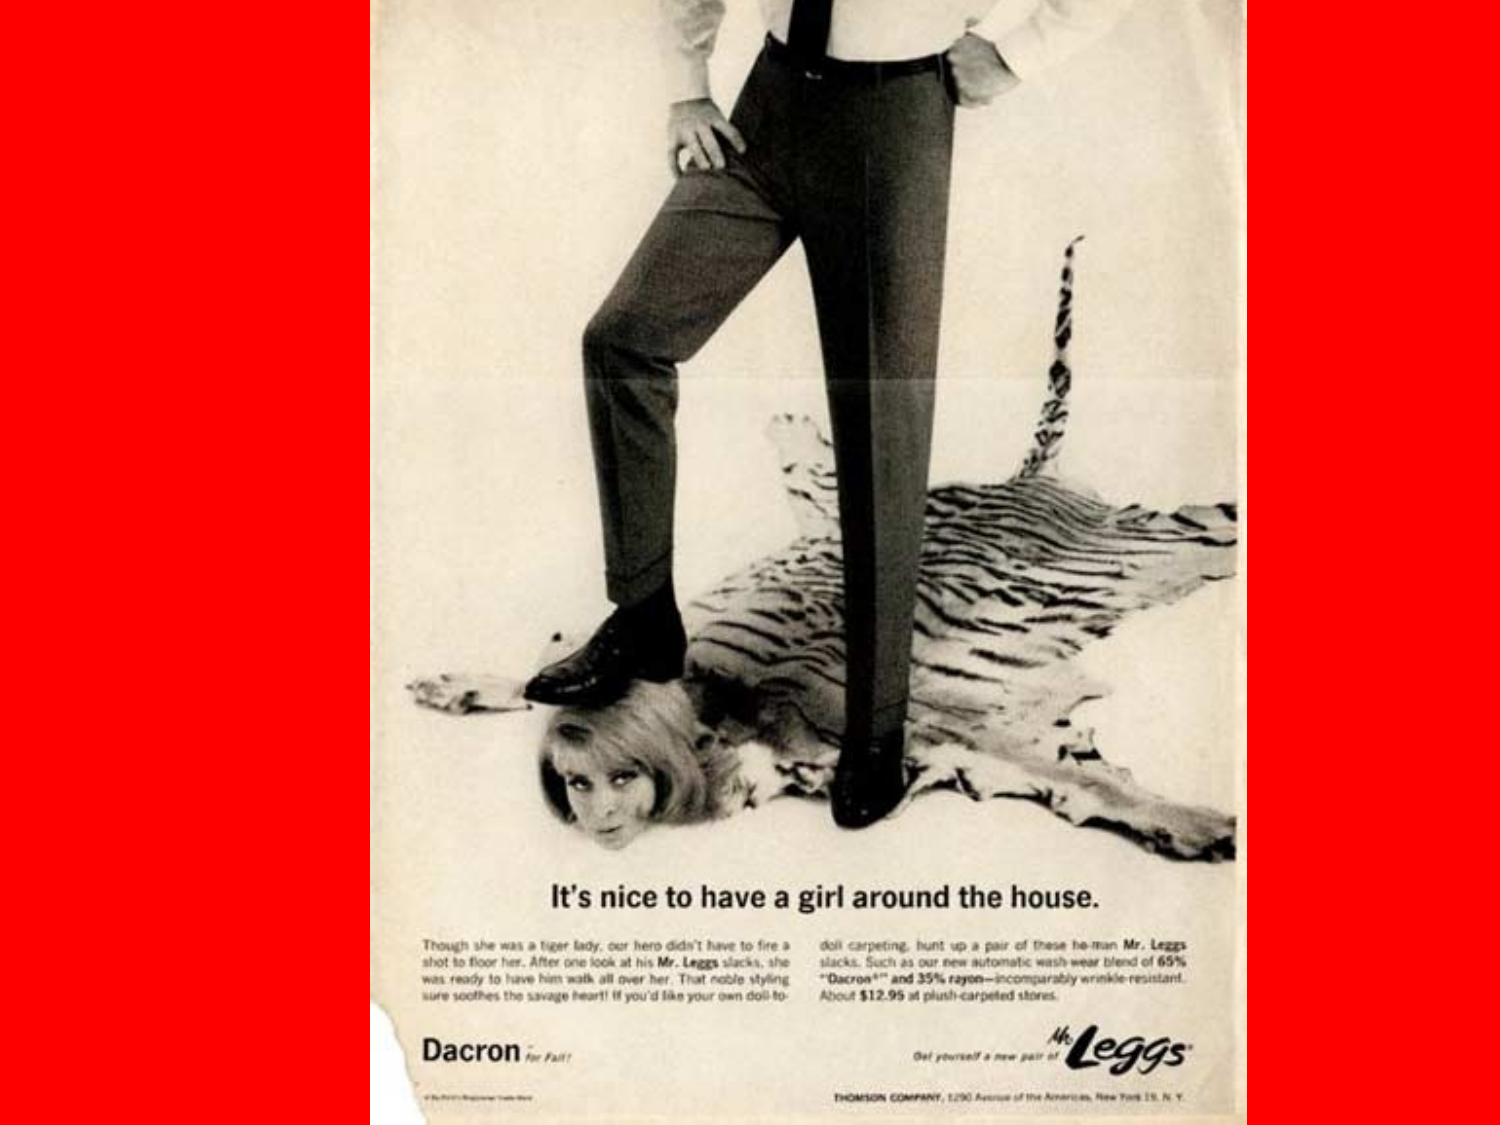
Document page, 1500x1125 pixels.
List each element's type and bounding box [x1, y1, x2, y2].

list [369, 0, 1247, 1125]
